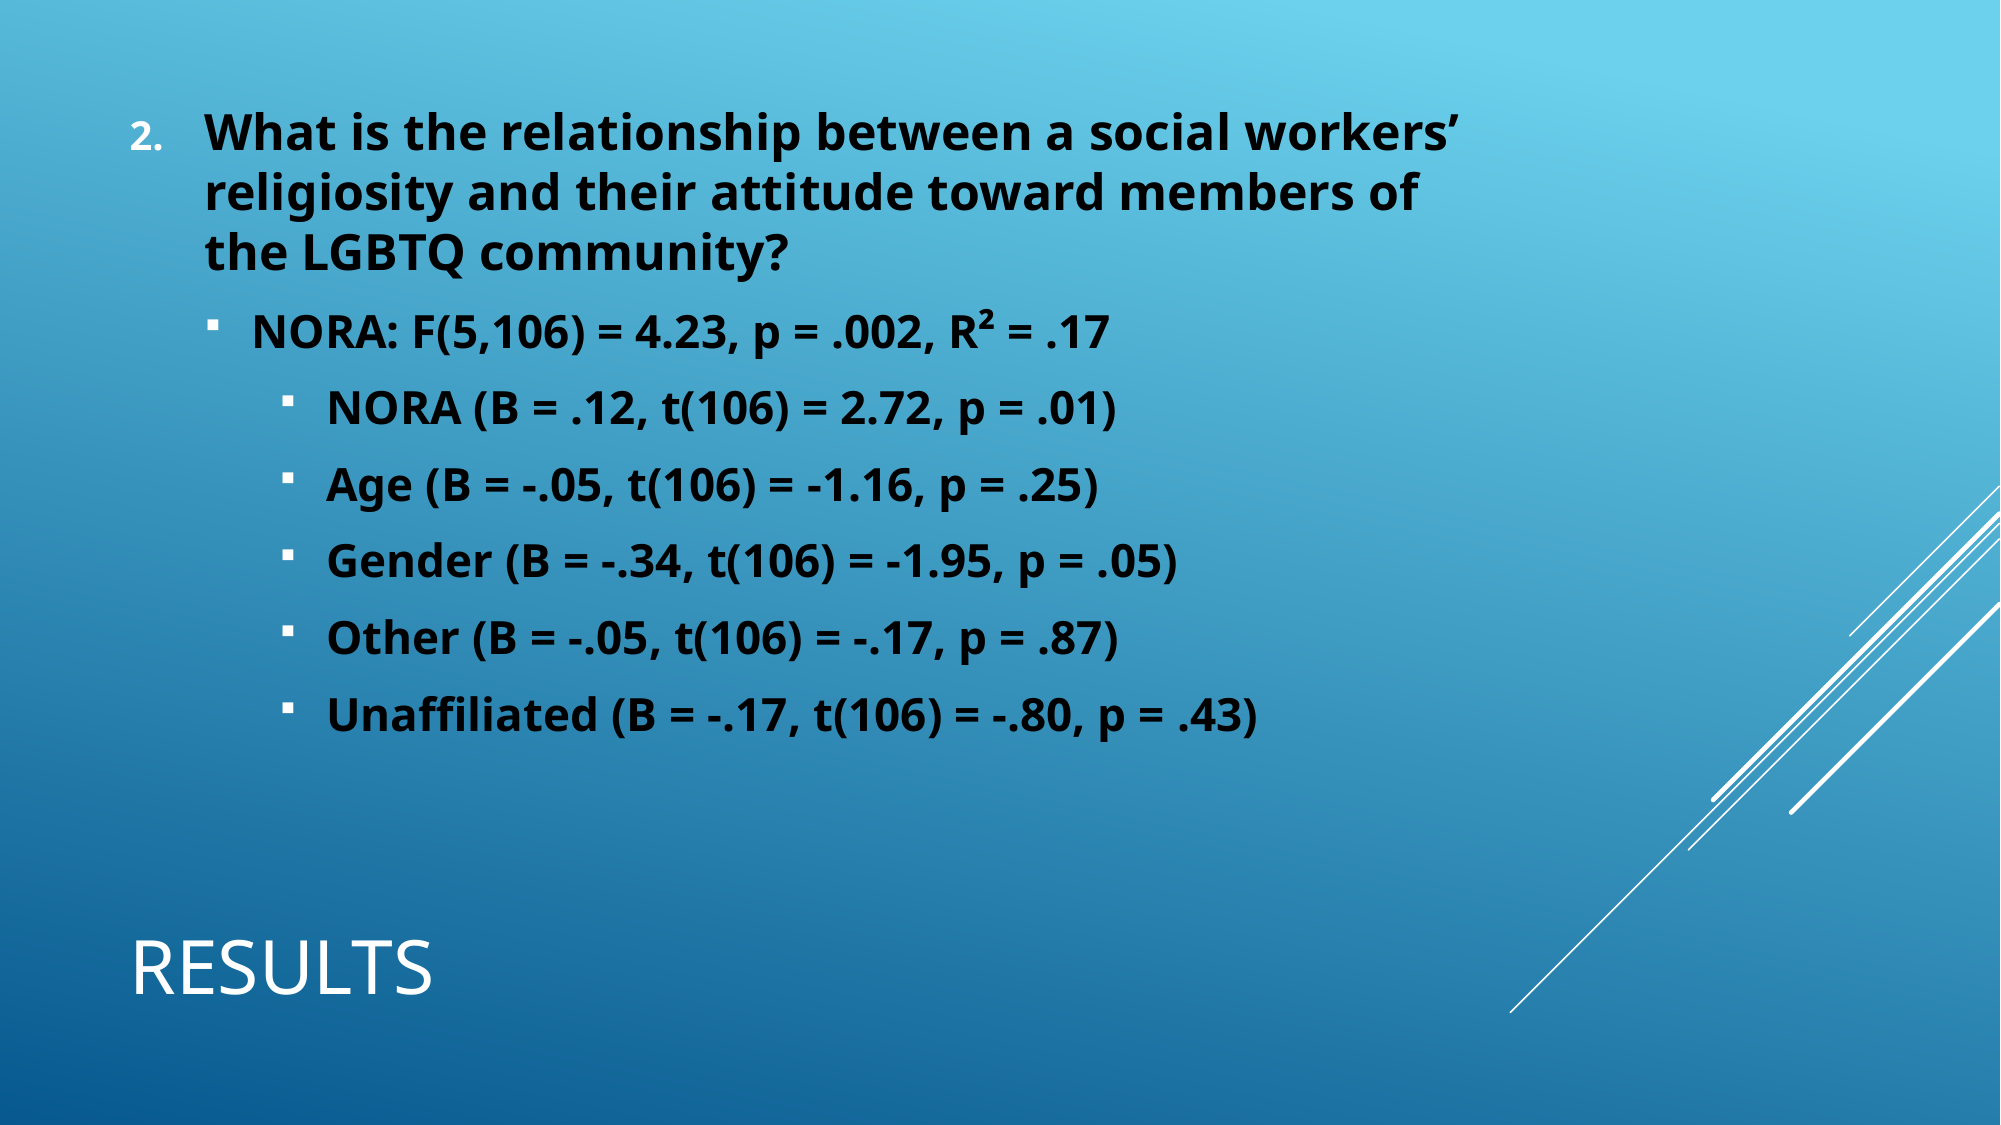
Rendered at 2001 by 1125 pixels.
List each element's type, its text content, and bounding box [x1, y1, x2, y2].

title Results [114, 841, 1515, 1089]
list What is the relationship between a social workers’ religiosity and their attitude toward members of the LGBTQ community? NORA: F(5,106) = 4.23, p = .002, R² = .17 NORA (B = .12, t(106) = 2.72, p = .01) Age (B = -.05, t(106) = -1.16, p = .25) Gender (B = -.34, t(106) = -1.95, p = .05) Other (B = -.05, t(106) = -.17, p = .87) Unaffiliated (B = -.17, t(106) = -.80, p = .43) [114, 19, 1515, 822]
